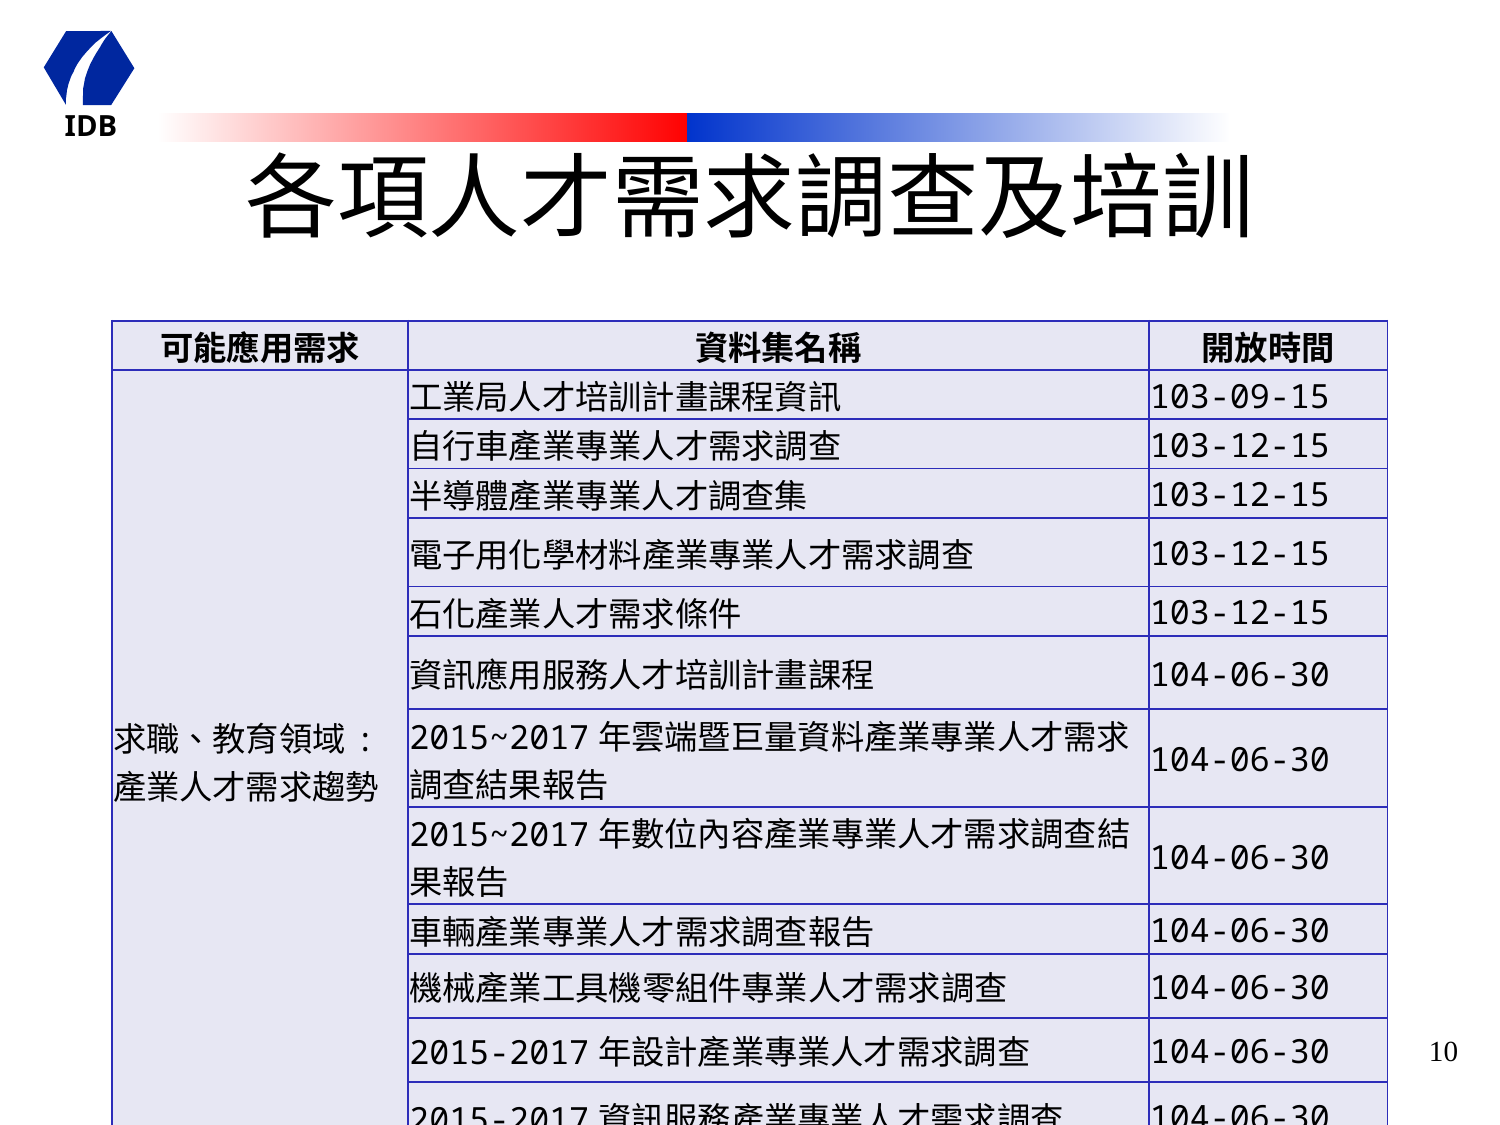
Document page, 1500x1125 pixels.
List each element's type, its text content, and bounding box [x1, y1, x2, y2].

table_cell 機械產業工具機零組件專業人才需求調查 [409, 955, 1148, 1017]
table_cell 2015-2017資訊服務產業專業人才需求調查 [409, 1083, 1148, 1125]
table_cell 自行車產業專業人才需求調查 [409, 420, 1148, 468]
table_header 資料集名稱 [409, 322, 1148, 369]
table_cell 2015~2017年雲端暨巨量資料產業專業人才需求調查結果報告 [409, 710, 1148, 806]
table_cell 104-06-30 [1150, 1019, 1387, 1081]
table_cell 2015~2017年數位內容產業專業人才需求調查結果報告 [409, 808, 1148, 903]
table_cell 103-09-15 [1150, 371, 1387, 418]
table_cell 103-12-15 [1150, 519, 1387, 586]
table_cell 103-12-15 [1150, 587, 1387, 635]
table_header 可能應用需求 [113, 322, 407, 369]
table_cell 104-06-30 [1150, 808, 1387, 903]
table_cell 2015-2017年設計產業專業人才需求調查 [409, 1019, 1148, 1081]
table_cell 工業局人才培訓計畫課程資訊 [409, 371, 1148, 418]
table_cell 104-06-30 [1150, 905, 1387, 953]
table_cell 求職、教育領域:產業人才需求趨勢 [113, 371, 407, 1125]
table_cell 半導體產業專業人才調查集 [409, 469, 1148, 517]
table_cell 103-12-15 [1150, 469, 1387, 517]
table_cell 石化產業人才需求條件 [409, 587, 1148, 635]
table_cell 資訊應用服務人才培訓計畫課程 [409, 637, 1148, 708]
table_cell 103-12-15 [1150, 420, 1387, 468]
table_cell 104-06-30 [1150, 1083, 1387, 1125]
slide_number 10 [1160, 1024, 1474, 1101]
table_cell 104-06-30 [1150, 637, 1387, 708]
table_cell 車輛產業專業人才需求調查報告 [409, 905, 1148, 953]
table_cell 104-06-30 [1150, 710, 1387, 806]
table_cell 104-06-30 [1150, 955, 1387, 1017]
table_cell 電子用化學材料產業專業人才需求調查 [409, 519, 1148, 586]
title 各項人才需求調查及培訓 [112, 99, 1388, 288]
table_header 開放時間 [1150, 322, 1387, 369]
